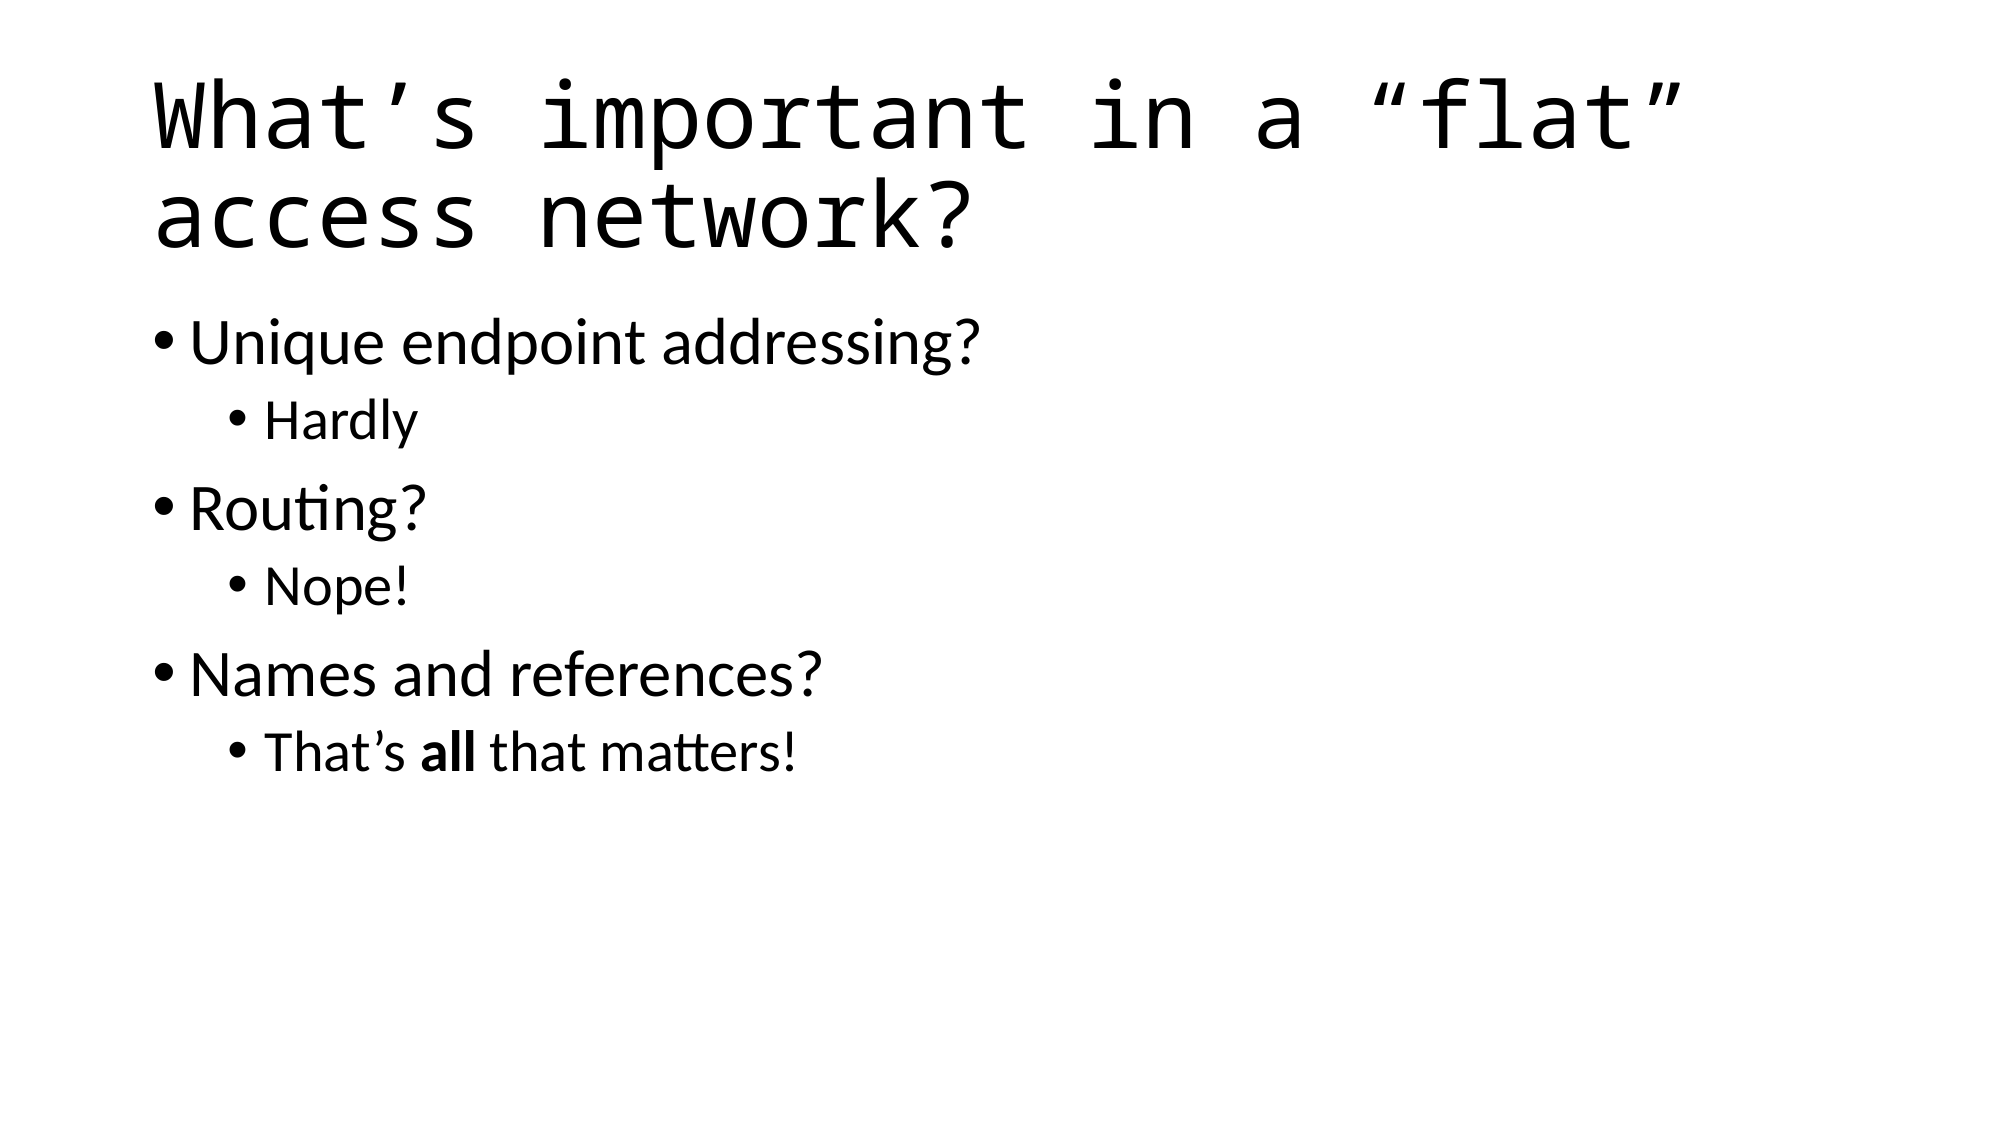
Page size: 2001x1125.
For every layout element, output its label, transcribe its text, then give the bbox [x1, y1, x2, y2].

title What’s important in a “flat” access network? [137, 59, 1863, 278]
list Unique endpoint addressing? Hardly Routing? Nope! Names and references? That’s all that matters! [137, 299, 1863, 1014]
